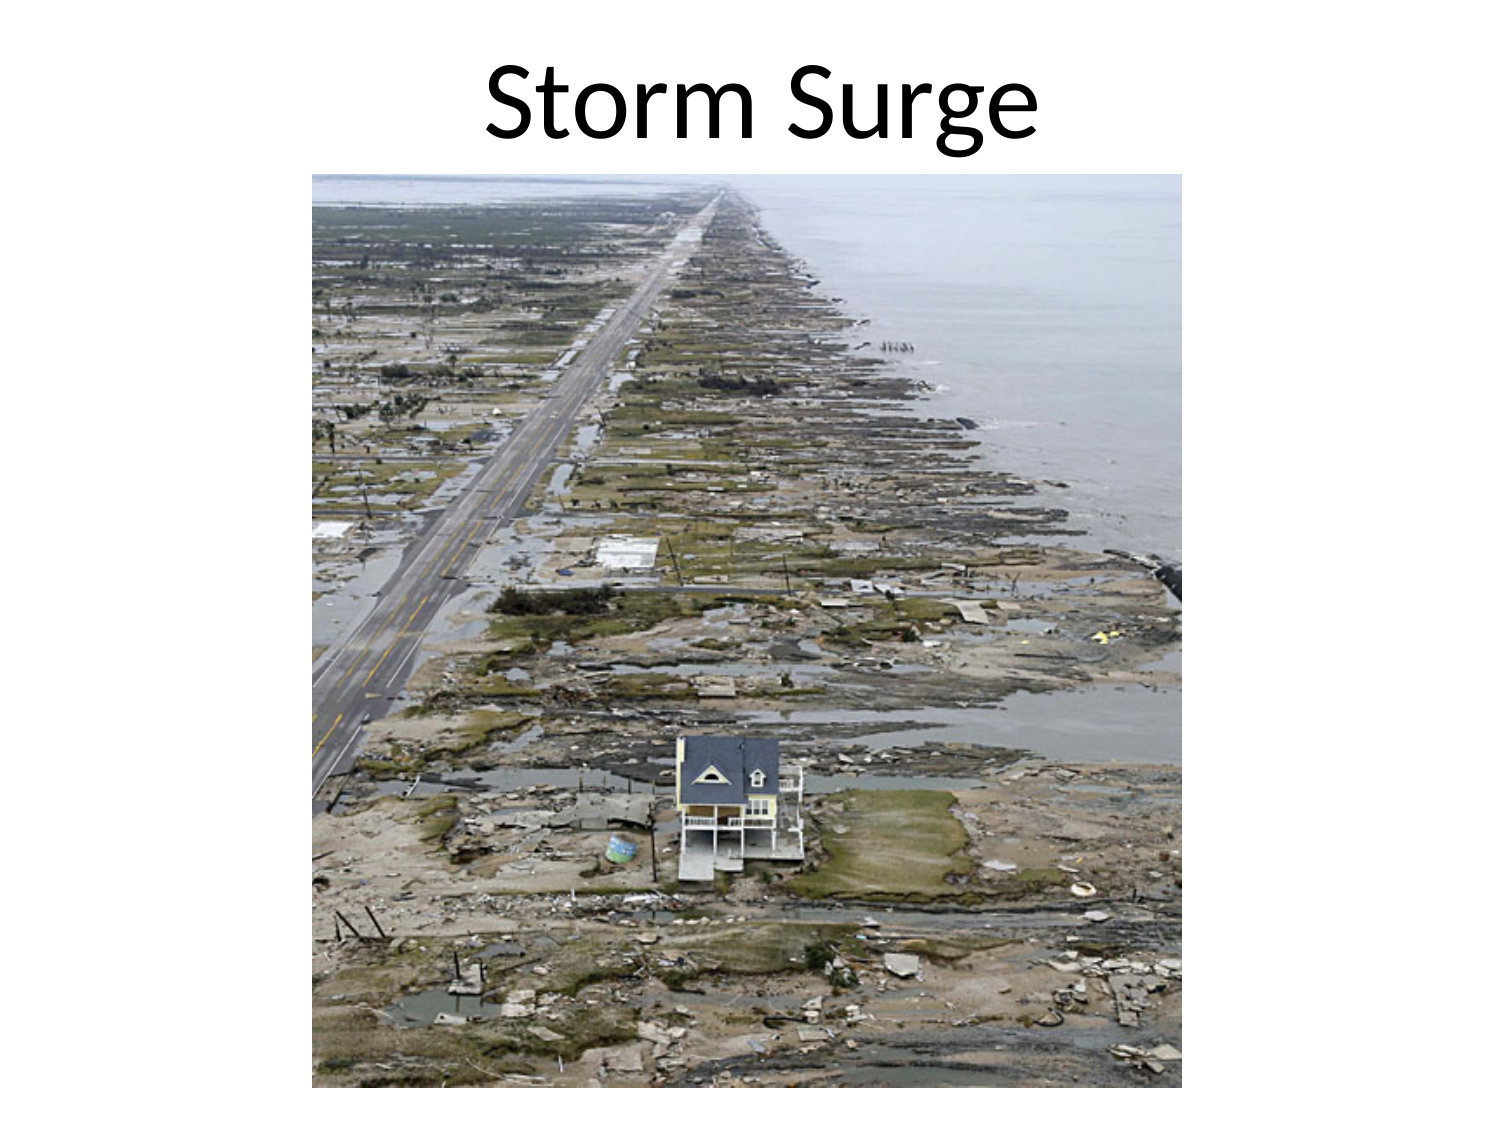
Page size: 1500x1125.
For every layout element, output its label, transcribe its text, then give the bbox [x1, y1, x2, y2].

title Storm Surge [87, 0, 1438, 188]
picture [312, 174, 1182, 1088]
